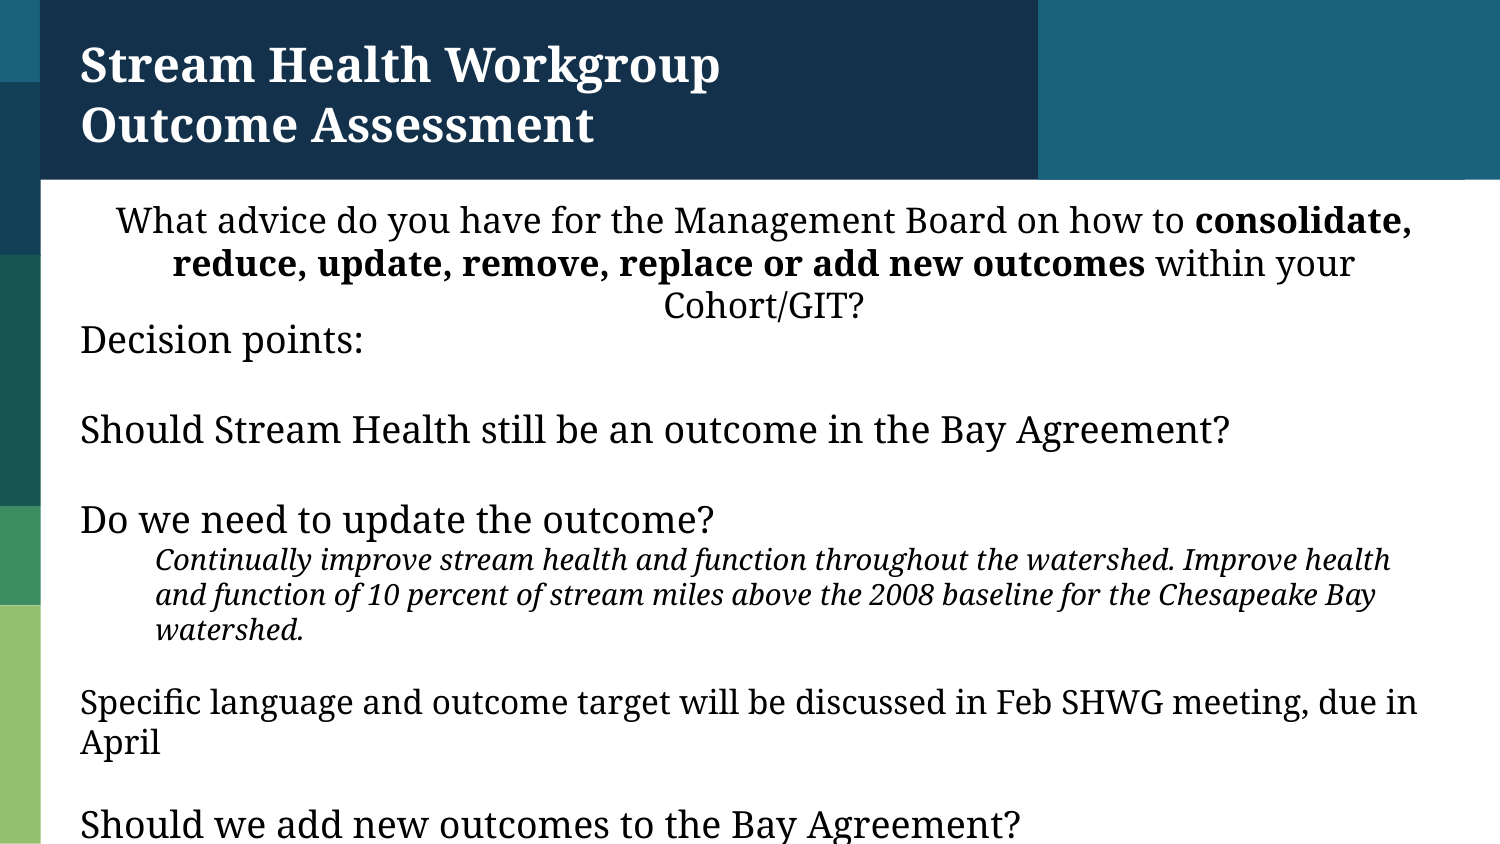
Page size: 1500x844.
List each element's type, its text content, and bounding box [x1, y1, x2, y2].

text_box What advice do you have for the Management Board on how to consolidate, reduce, update, remove, replace or add new outcomes within your Cohort/GIT?​ [65, 192, 1464, 301]
text_box [1038, 0, 1500, 180]
text_box Decision points: Should Stream Health still be an outcome in the Bay Agreement? Do we need to update the outcome? Continually improve stream health and function throughout the watershed. Improve health and function of 10 percent of stream miles above the 2008 baseline for the Chesapeake Bay watershed. Specific language and outcome target will be discussed in Feb SHWG meeting, due in April Should we add new outcomes to the Bay Agreement? [65, 301, 1466, 844]
text_box [39, 0, 1038, 180]
text_box Stream Health Workgroup Outcome Assessment [65, 23, 1021, 167]
